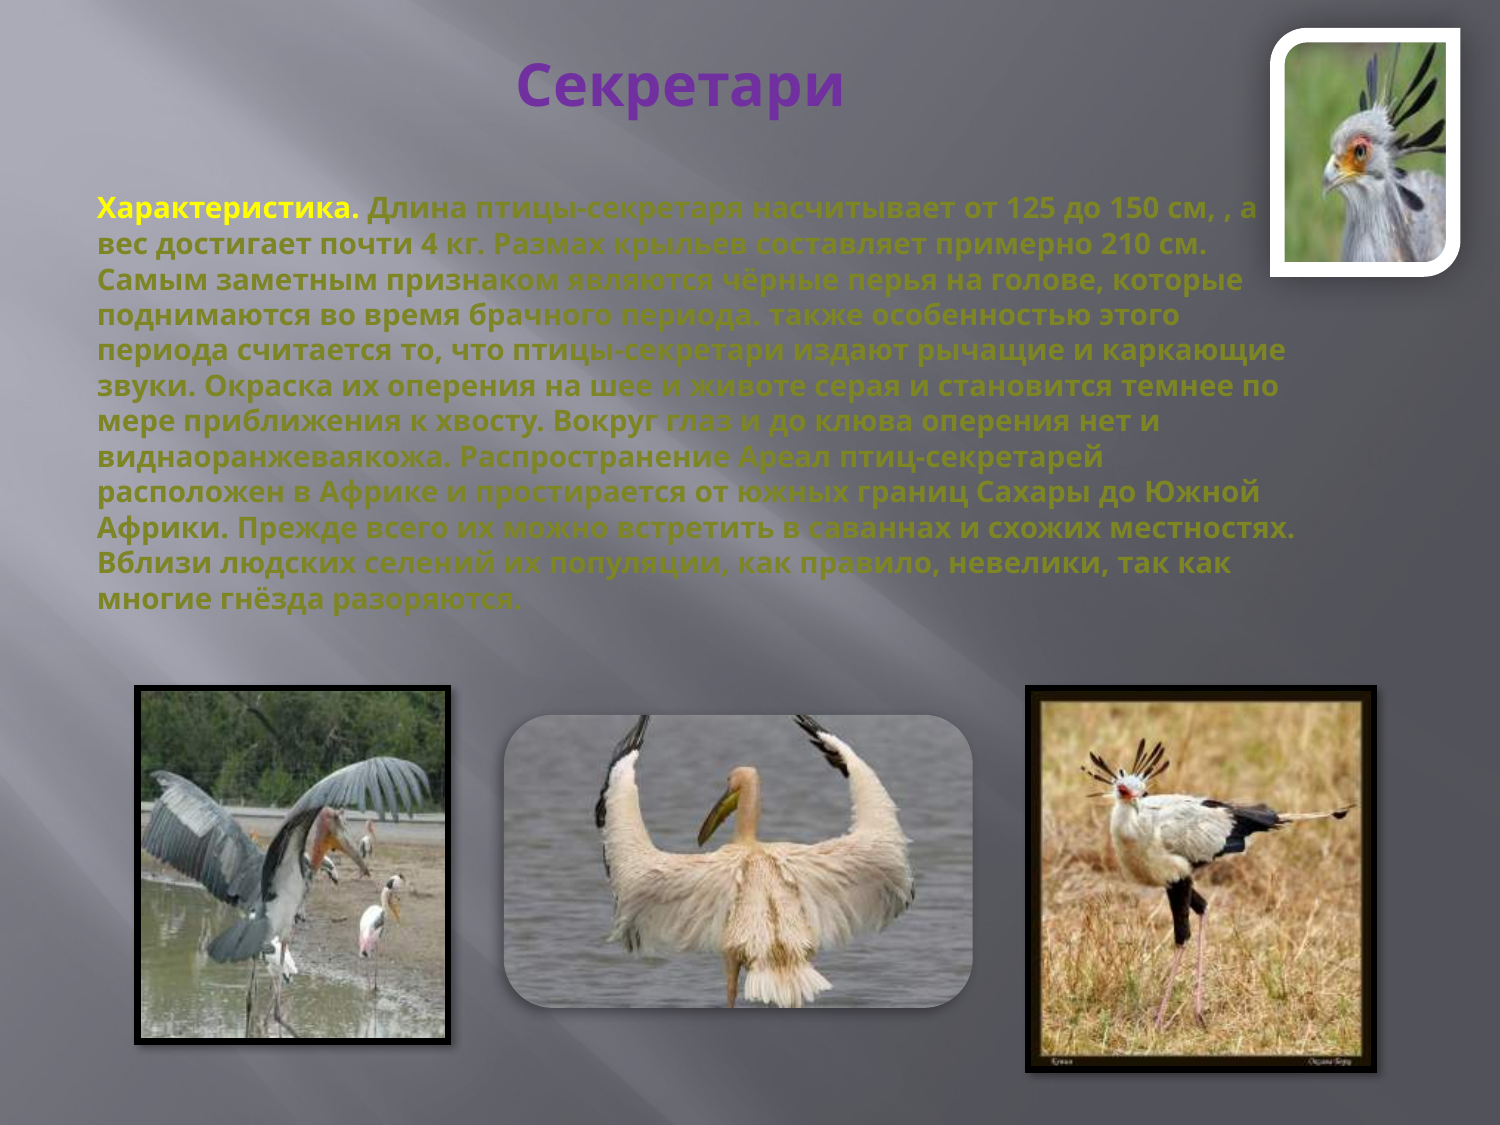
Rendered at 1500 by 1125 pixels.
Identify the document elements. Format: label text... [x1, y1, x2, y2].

picture [503, 714, 973, 1009]
picture [1277, 34, 1454, 270]
picture [140, 691, 446, 1039]
title Секретари Характеристика. Длина птицы-секретаря насчитывает от 125 до 150 см, , а вес достигает почти 4 кг. Размах крыльев составляет примерно 210 см. Самым заметным признаком являются чёрные перья на голове, которые поднимаются во время брачного периода. также особенностью этого периода считается то, что птицы-секретари издают рычащие и каркающие звуки. Окраска их оперения на шее и животе серая и становится темнее по мере приближения к хвосту. Вокруг глаз и до клюва оперения нет и виднаоранжеваякожа. Распространение Ареал птиц-секретарей расположен в Африке и простирается от южных границ Сахары до Южной Африки. Прежде всего их можно встретить в саваннах и схожих местностях. Вблизи людских селений их популяции, как правило, невелики, так как многие гнёзда разоряются. [82, 35, 1313, 1090]
picture [1031, 691, 1372, 1067]
